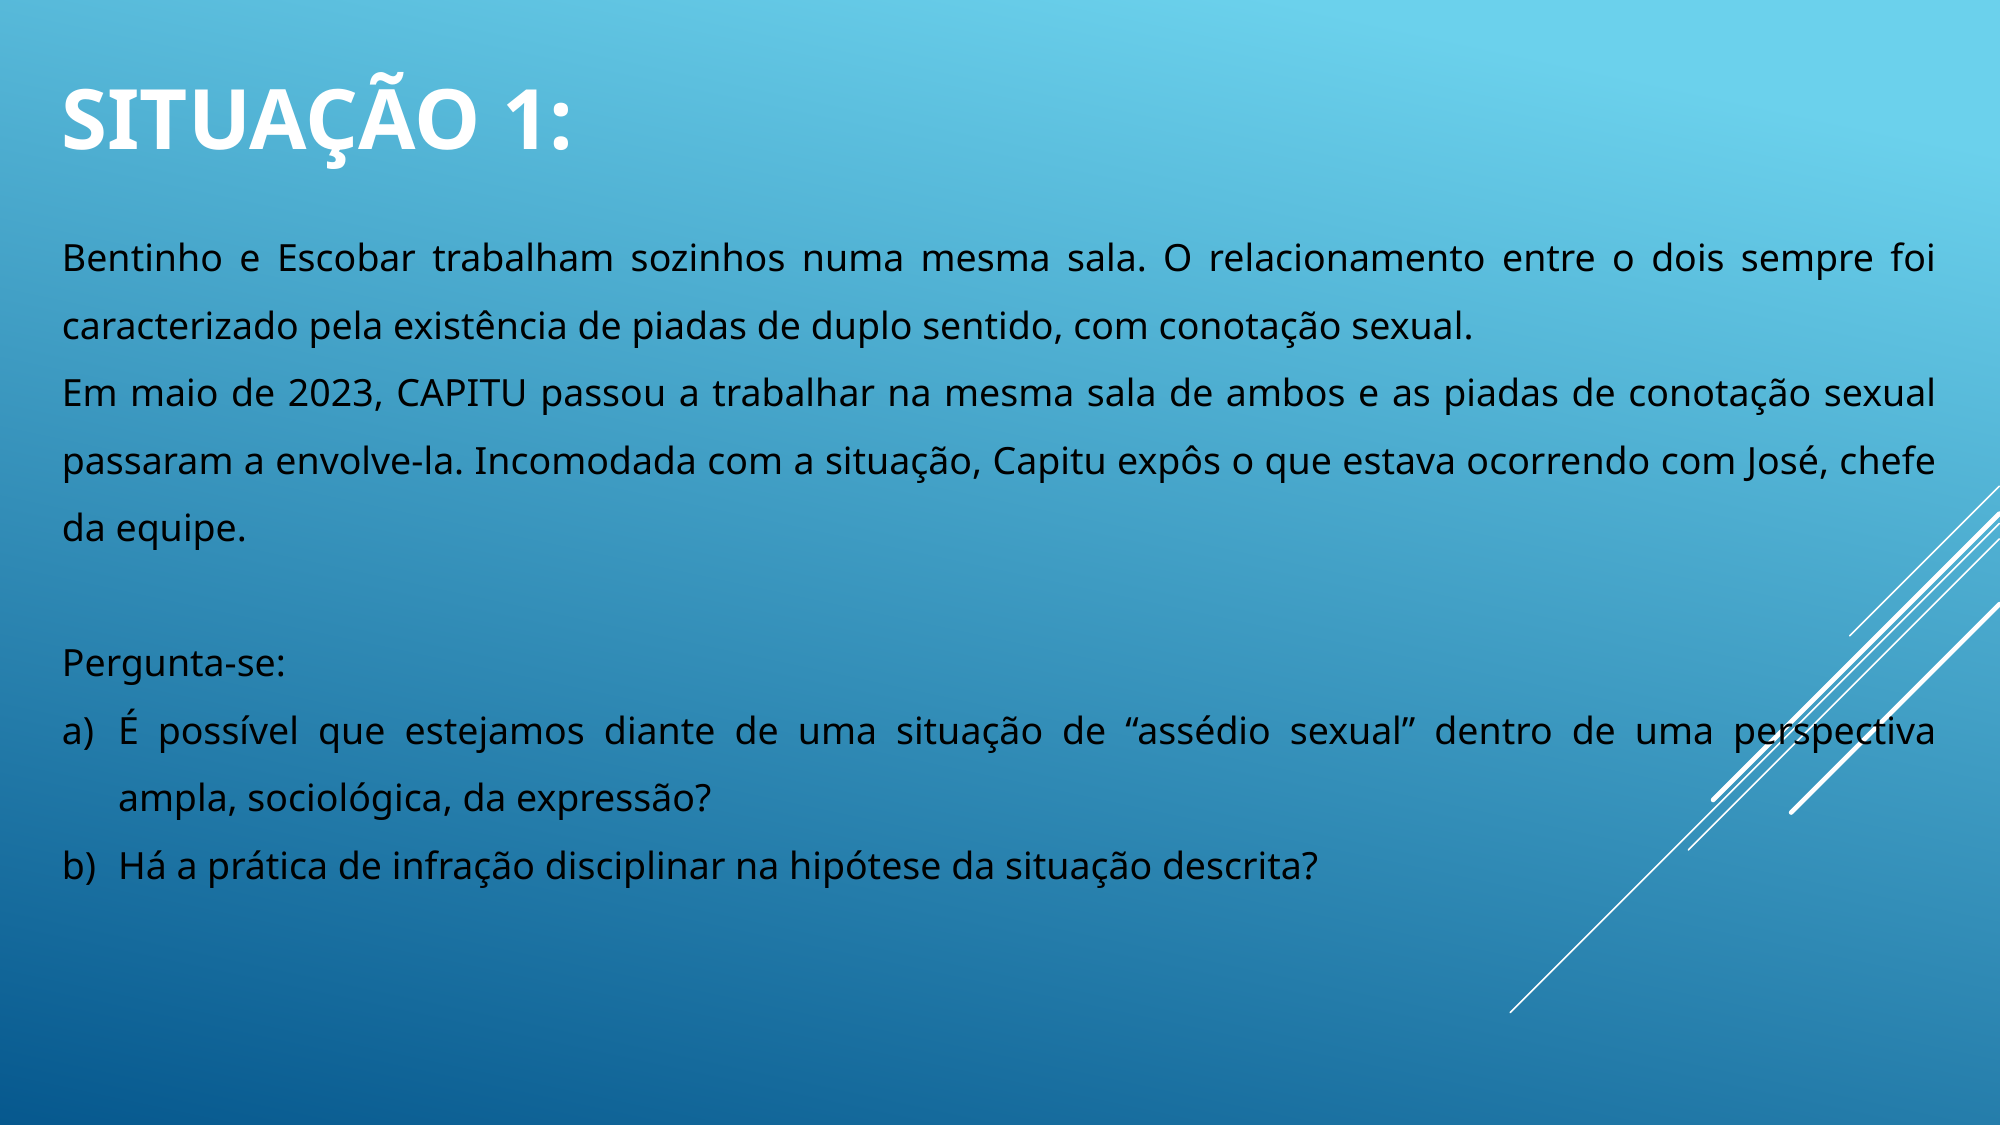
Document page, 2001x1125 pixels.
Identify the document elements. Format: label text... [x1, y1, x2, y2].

text_box SITUAÇÃO 1: Bentinho e Escobar trabalham sozinhos numa mesma sala. O relacionamento entre o dois sempre foi caracterizado pela existência de piadas de duplo sentido, com conotação sexual. Em maio de 2023, CAPITU passou a trabalhar na mesma sala de ambos e as piadas de conotação sexual passaram a envolve-la. Incomodada com a situação, Capitu expôs o que estava ocorrendo com José, chefe da equipe. Pergunta-se: É possível que estejamos diante de uma situação de “assédio sexual” dentro de uma perspectiva ampla, sociológica, da expressão? Há a prática de infração disciplinar na hipótese da situação descrita? [47, 59, 1953, 894]
